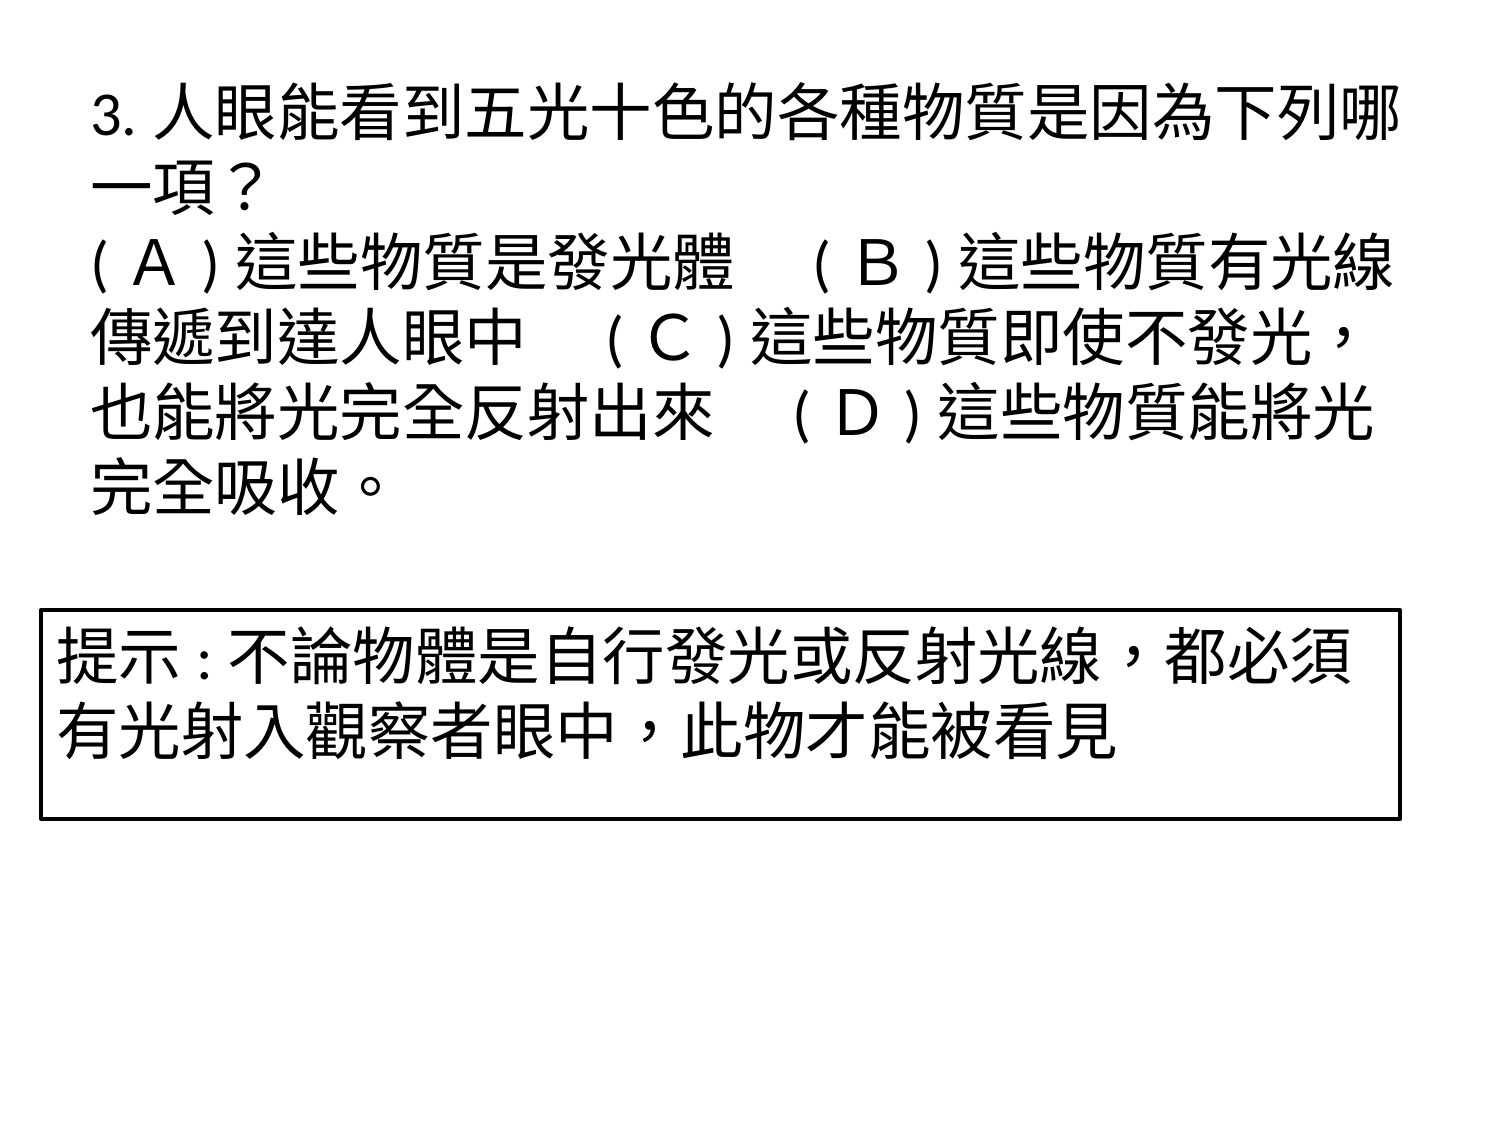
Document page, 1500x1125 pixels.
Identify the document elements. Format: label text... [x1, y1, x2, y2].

text_box 提示:不論物體是自行發光或反射光線，都必須有光射入觀察者眼中，此物才能被看見 [39, 608, 1402, 821]
title 3.人眼能看到五光十色的各種物質是因為下列哪一項？ (Ａ)這些物質是發光體 (Ｂ)這些物質有光線傳遞到達人眼中 (Ｃ)這些物質即使不發光，也能將光完全反射出來 (Ｄ)這些物質能將光完全吸收。 [75, 45, 1425, 551]
